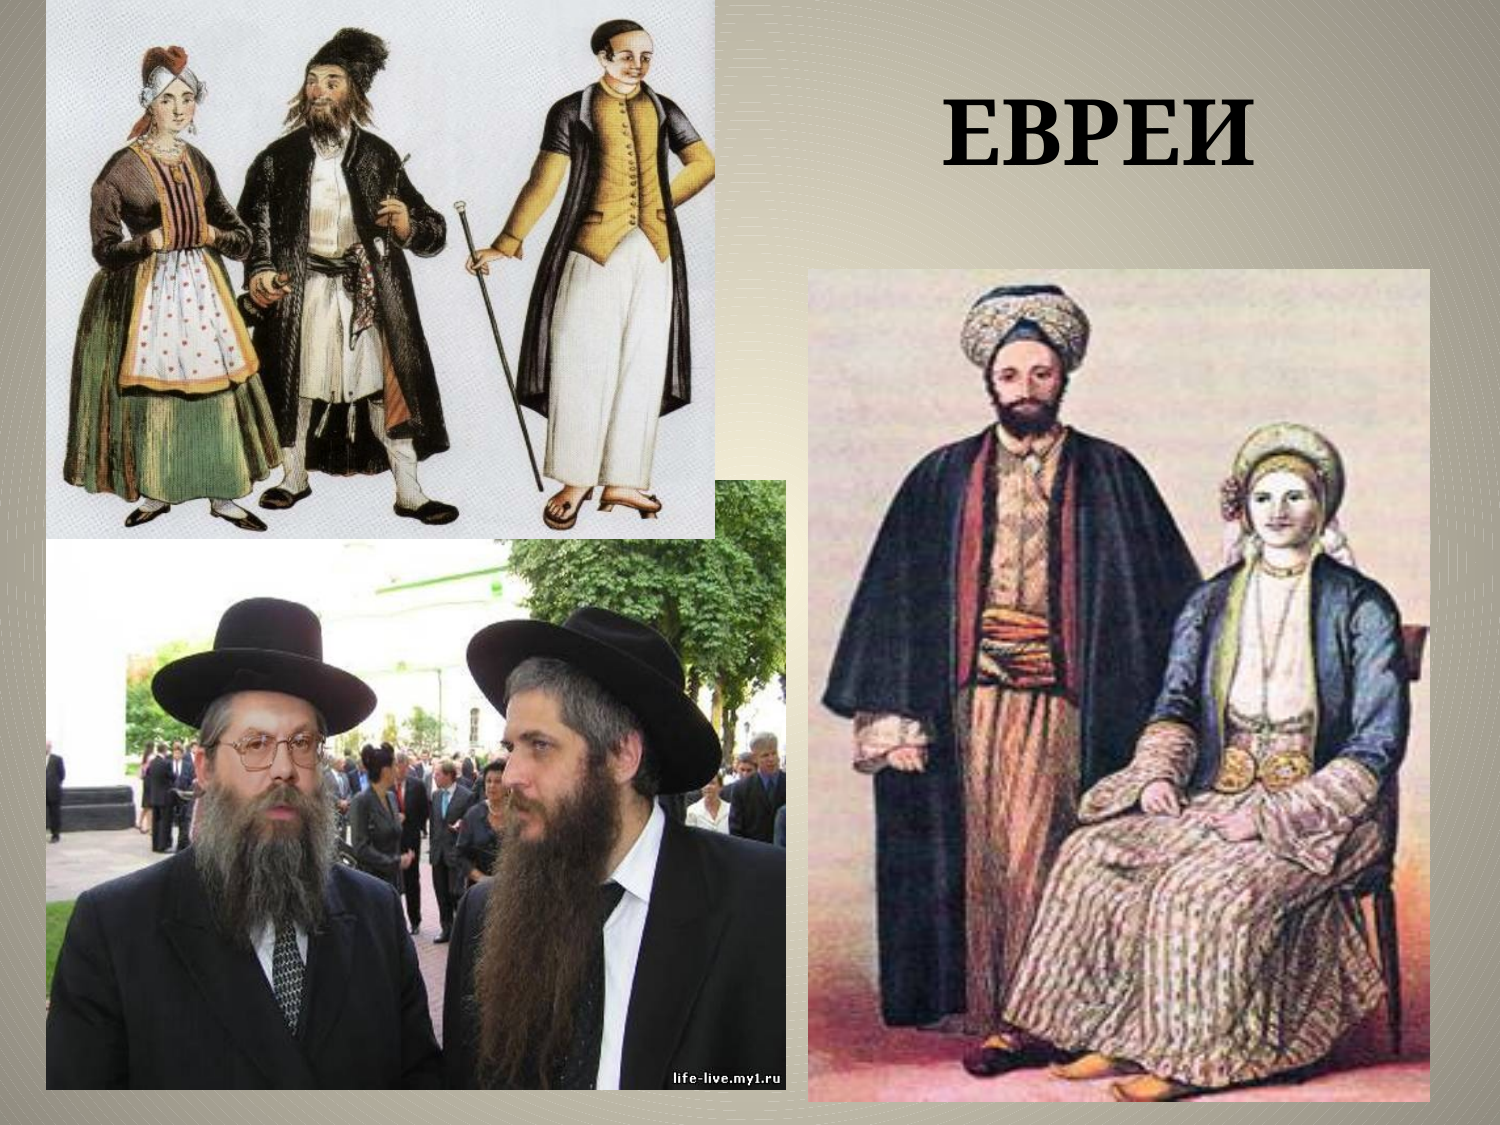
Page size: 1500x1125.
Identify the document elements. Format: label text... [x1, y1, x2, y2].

title ЕВРЕИ [773, 0, 1425, 258]
picture [46, 480, 786, 1091]
picture [808, 269, 1430, 1102]
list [46, 0, 716, 540]
